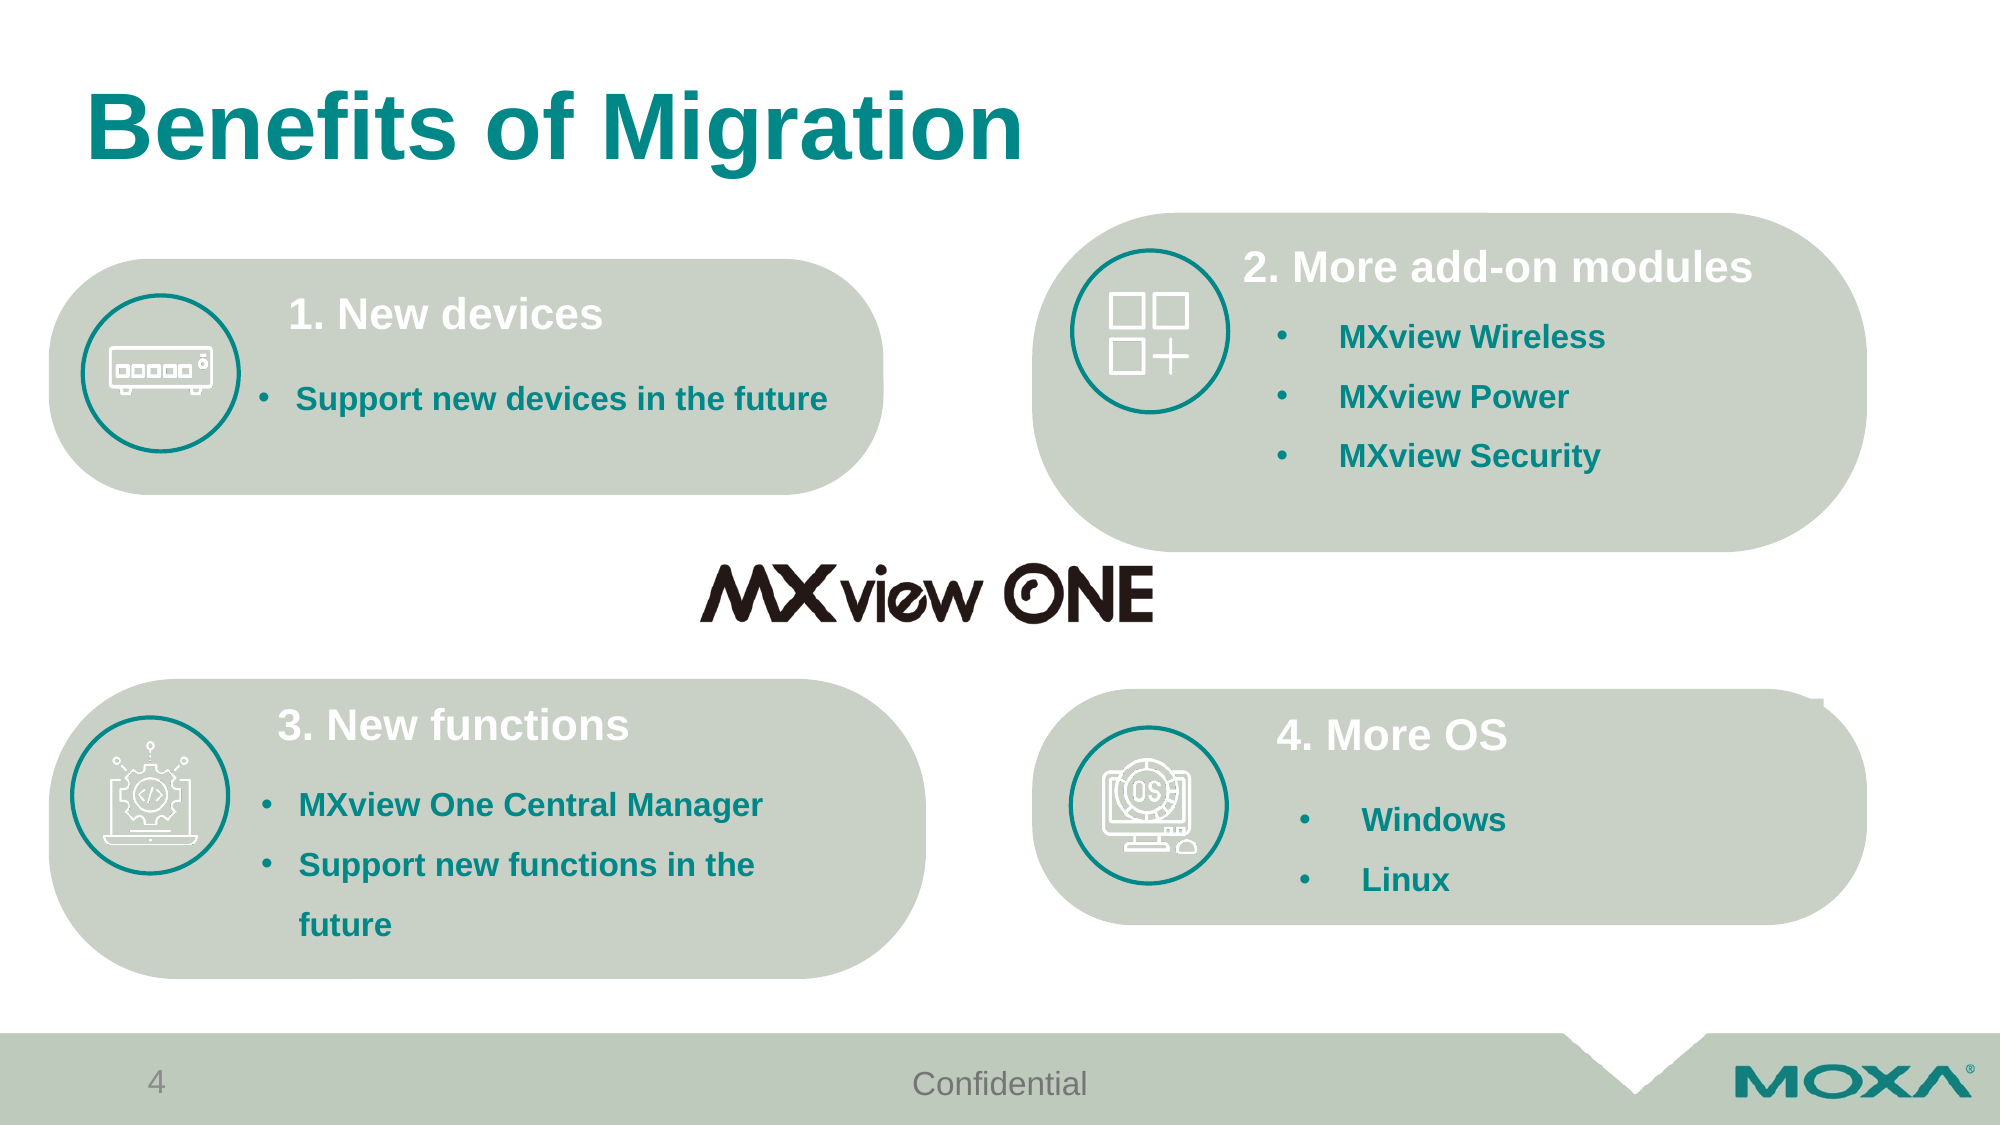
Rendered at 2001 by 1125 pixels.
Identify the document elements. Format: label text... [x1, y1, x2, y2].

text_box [1031, 688, 1868, 926]
picture [0, 0, 2000, 1125]
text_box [48, 678, 927, 980]
title Benefits of Migration [70, 44, 1945, 201]
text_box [48, 258, 884, 496]
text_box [1031, 212, 1868, 553]
slide_number 4 [70, 1050, 181, 1111]
